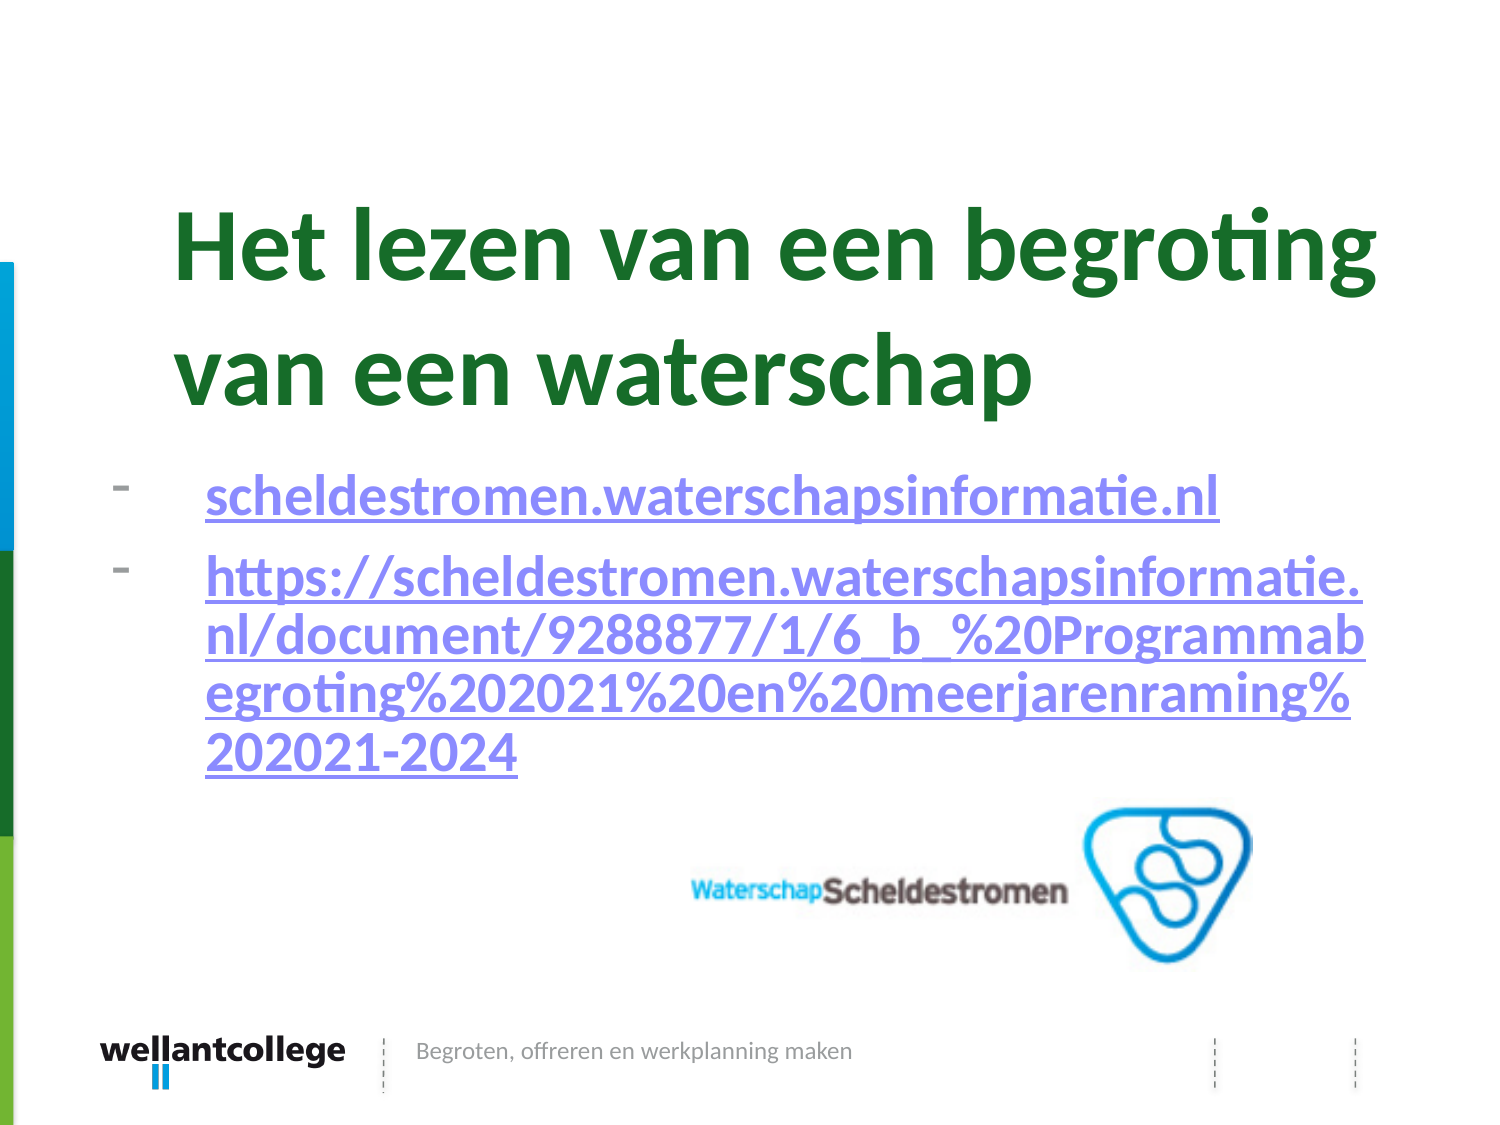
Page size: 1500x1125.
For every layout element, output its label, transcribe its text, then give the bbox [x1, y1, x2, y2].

picture [690, 797, 1254, 973]
text_box scheldestromen.waterschapsinformatie.nl https://scheldestromen.waterschapsinformatie.nl/document/9288877/1/6_b_%20Programmabegroting%202021%20en%20meerjarenraming%202021-2024 [111, 456, 1374, 909]
title Het lezen van een begroting van een waterschap [173, 266, 1412, 427]
footer Begroten, offreren en werkplanning maken [401, 1034, 1195, 1095]
